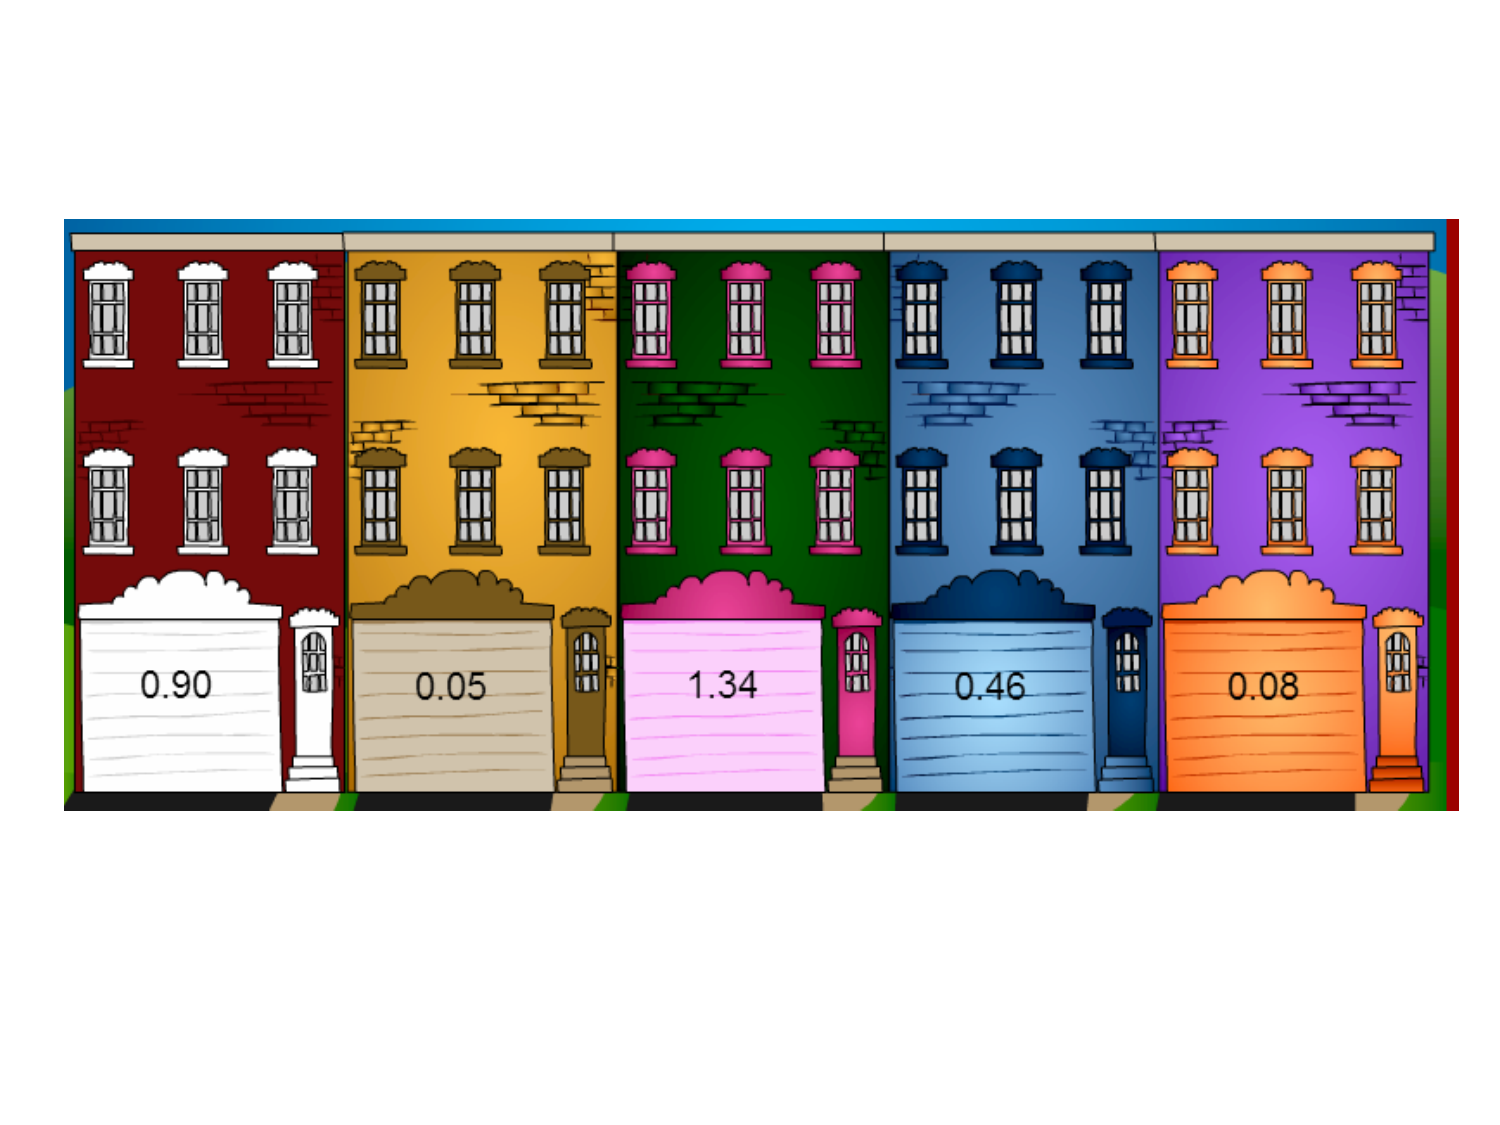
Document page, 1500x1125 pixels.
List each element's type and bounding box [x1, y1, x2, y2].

picture [64, 219, 1459, 811]
